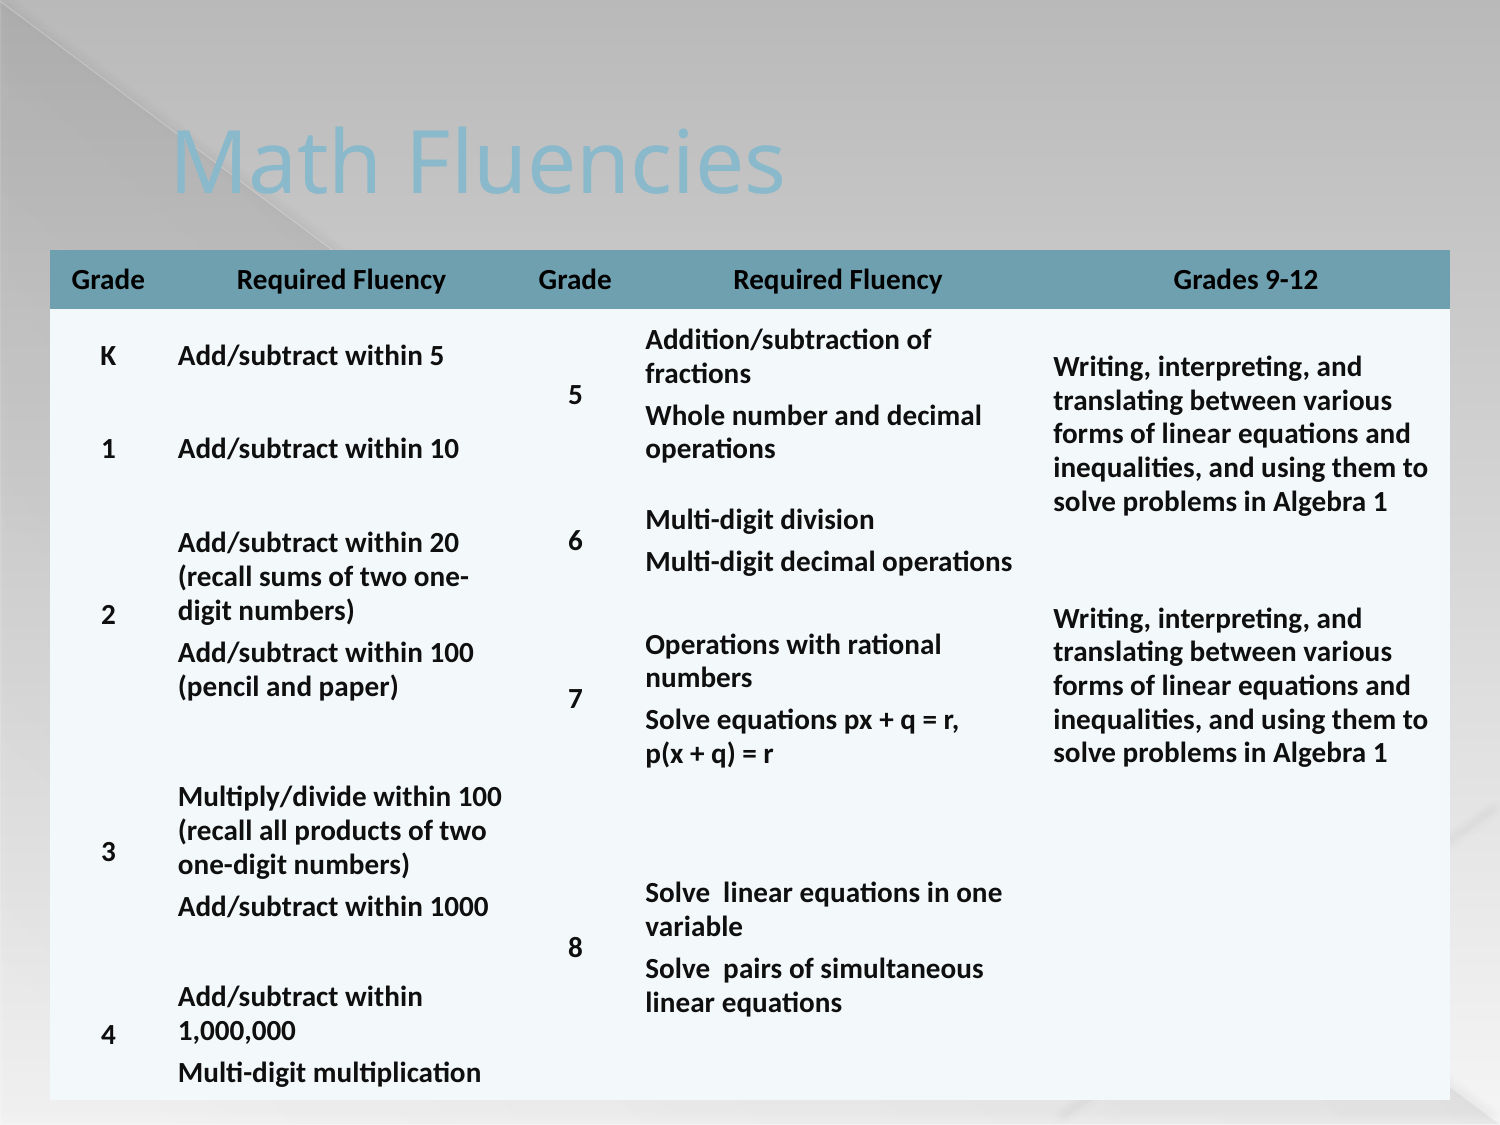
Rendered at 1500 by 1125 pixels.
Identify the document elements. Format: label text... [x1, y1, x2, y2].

table_cell Multiply/divide within 100 (recall all products of two one-digit numbers) Add/subtract within 1000 [167, 734, 517, 970]
table_cell 1 [50, 403, 167, 495]
table_cell Add/subtract within 20 (recall sums of two one-digit numbers) Add/subtract within 100 (pencil and paper) [167, 495, 517, 734]
table_header Grades 9-12 [1042, 250, 1450, 309]
table_cell Add/subtract within 1,000,000 Multi-digit multiplication [167, 970, 517, 1100]
table_cell Writing, interpreting, and translating between various forms of linear equations and inequalities, and using them to solve problems in Algebra 1 [1042, 602, 1450, 1100]
table_cell 7 [517, 602, 634, 797]
table_header Required Fluency [167, 250, 517, 309]
table_cell 8 [517, 797, 634, 1100]
table_cell Writing, interpreting, and translating between various forms of linear equations and inequalities, and using them to solve problems in Algebra 1 [1042, 309, 1450, 602]
table_header Required Fluency [634, 250, 1042, 309]
table_cell 5 [517, 309, 634, 480]
table_cell Addition/subtraction of fractions Whole number and decimal operations [634, 309, 1042, 480]
table_cell K [50, 309, 167, 403]
table_cell 2 [50, 495, 167, 734]
table_header Grade [50, 250, 167, 309]
table_cell Multi-digit division Multi-digit decimal operations [634, 480, 1042, 602]
table_cell 6 [517, 480, 634, 602]
table_cell Operations with rational numbers Solve equations px + q = r, p(x + q) = r [634, 602, 1042, 797]
title Math Fluencies [75, 43, 1425, 250]
table_cell Add/subtract within 5 [167, 309, 517, 403]
table_cell Add/subtract within 10 [167, 403, 517, 495]
table_cell 3 [50, 734, 167, 970]
table_header Grade [517, 250, 634, 309]
table_cell Solve linear equations in one variable Solve pairs of simultaneous linear equations [634, 797, 1042, 1100]
table_cell 4 [50, 970, 167, 1100]
